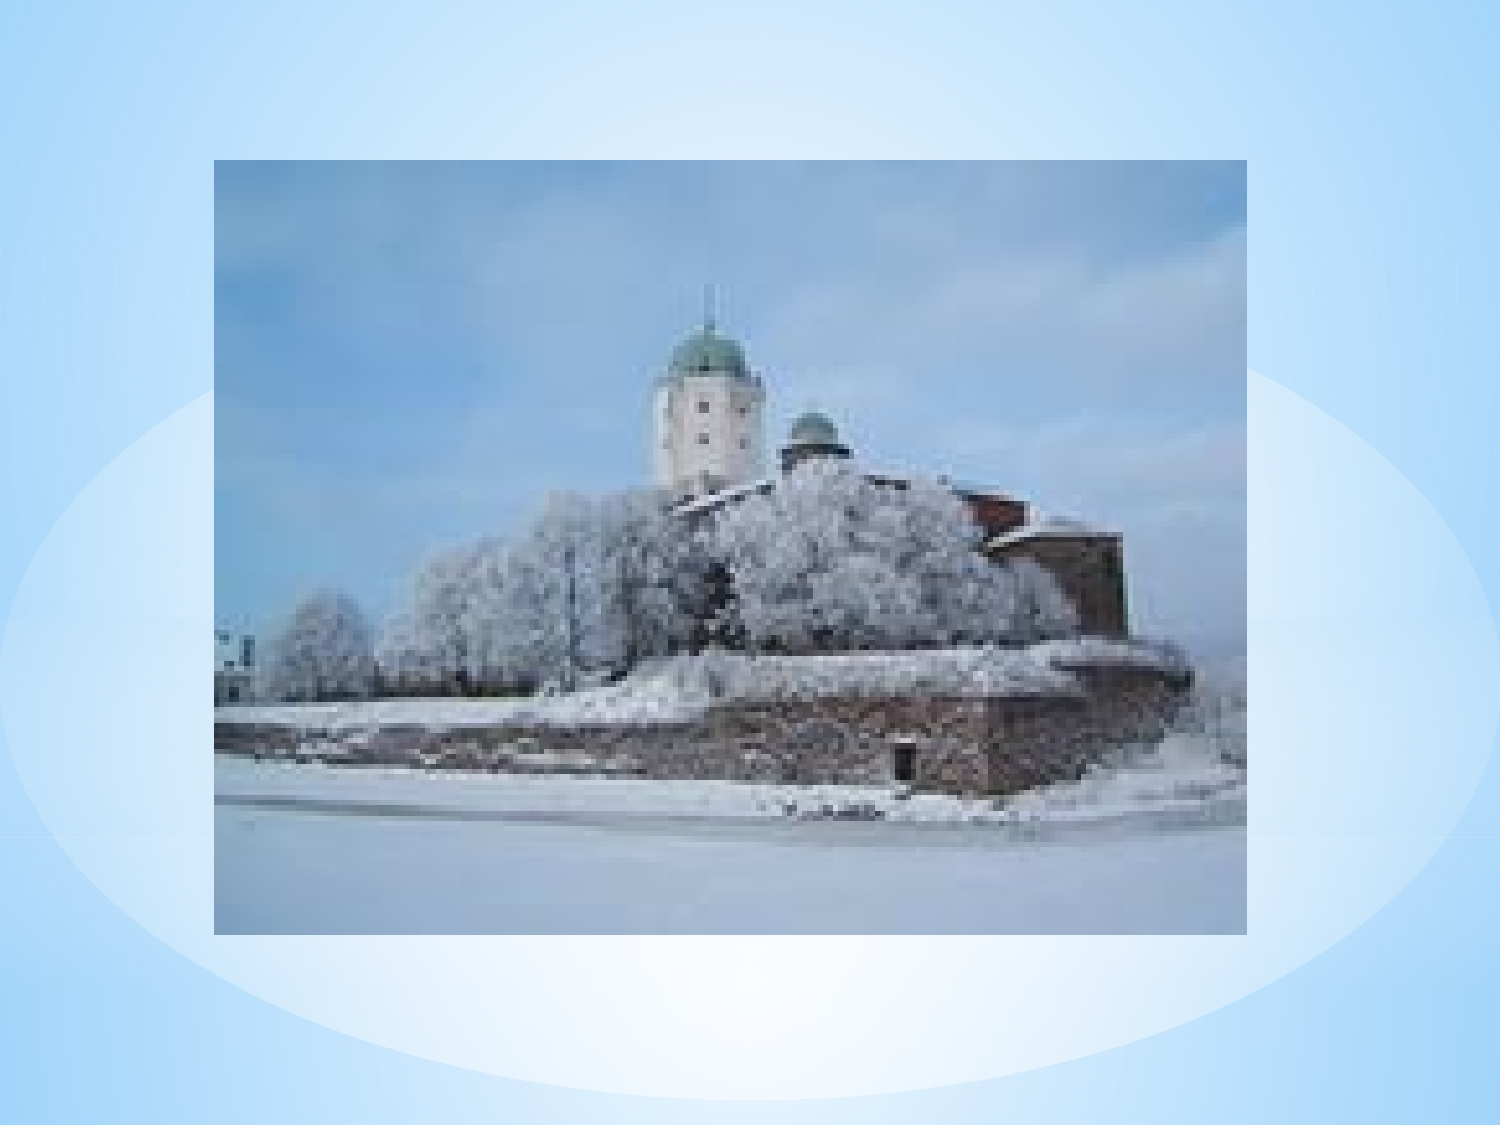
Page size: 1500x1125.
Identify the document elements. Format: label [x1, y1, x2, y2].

picture [214, 160, 1247, 935]
